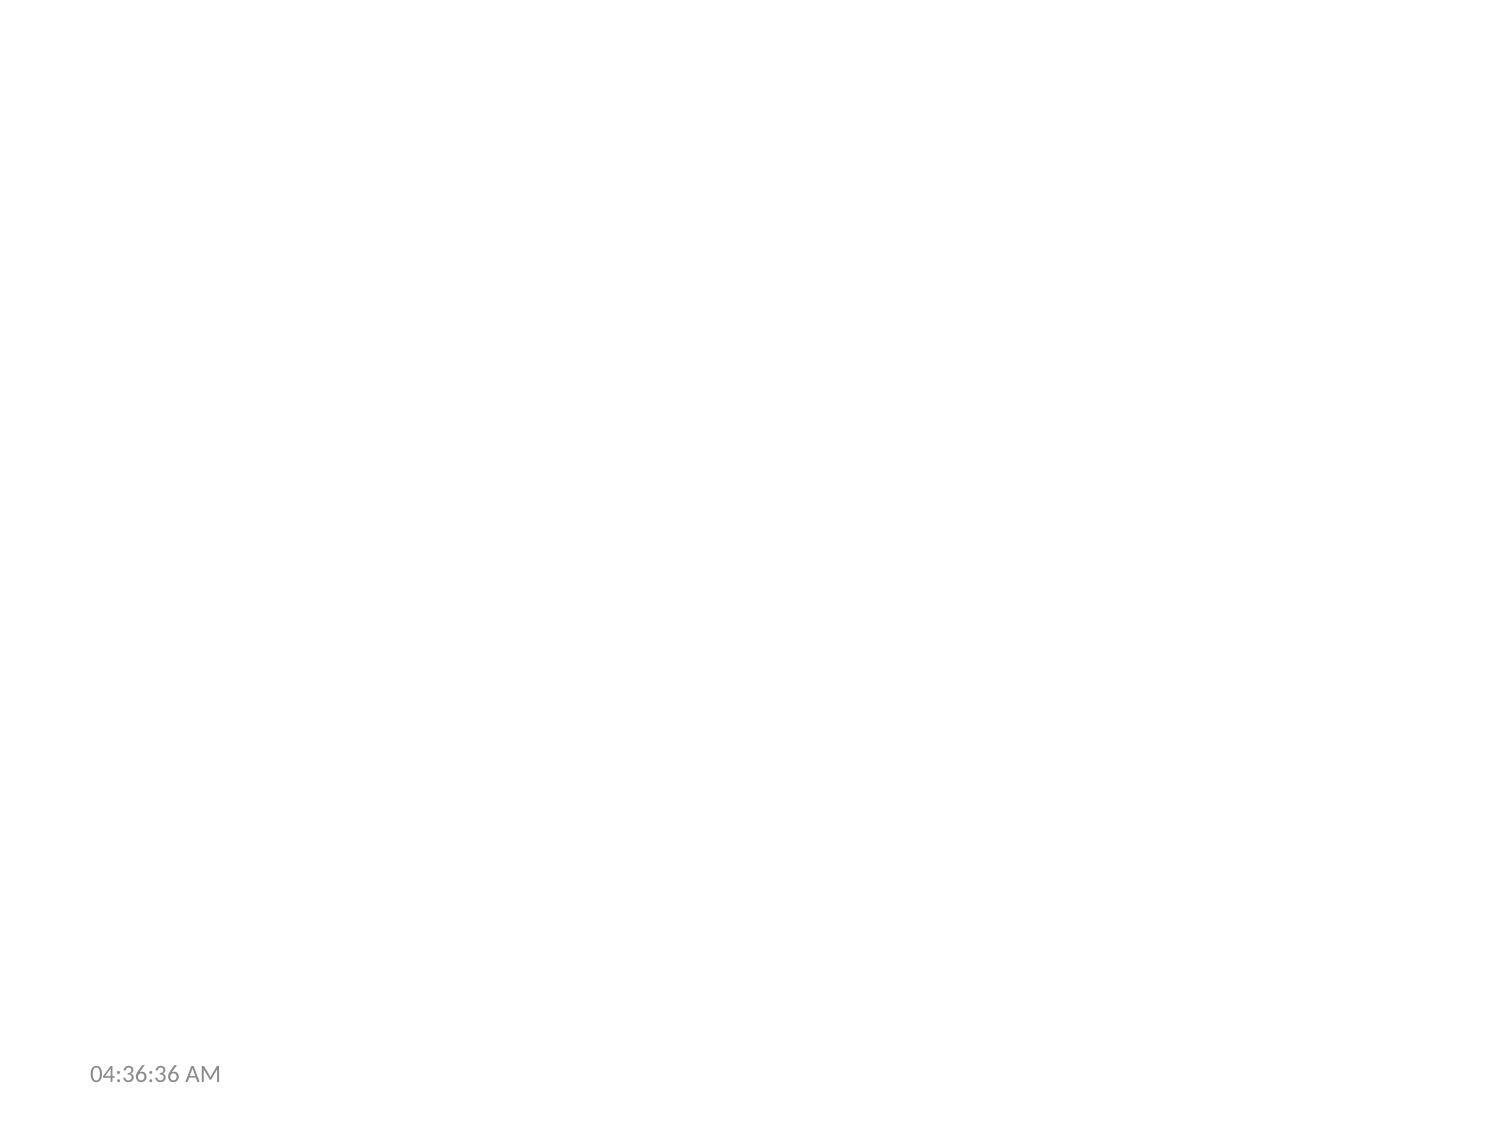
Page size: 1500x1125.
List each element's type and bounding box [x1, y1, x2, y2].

slide_number [75, 1042, 425, 1103]
